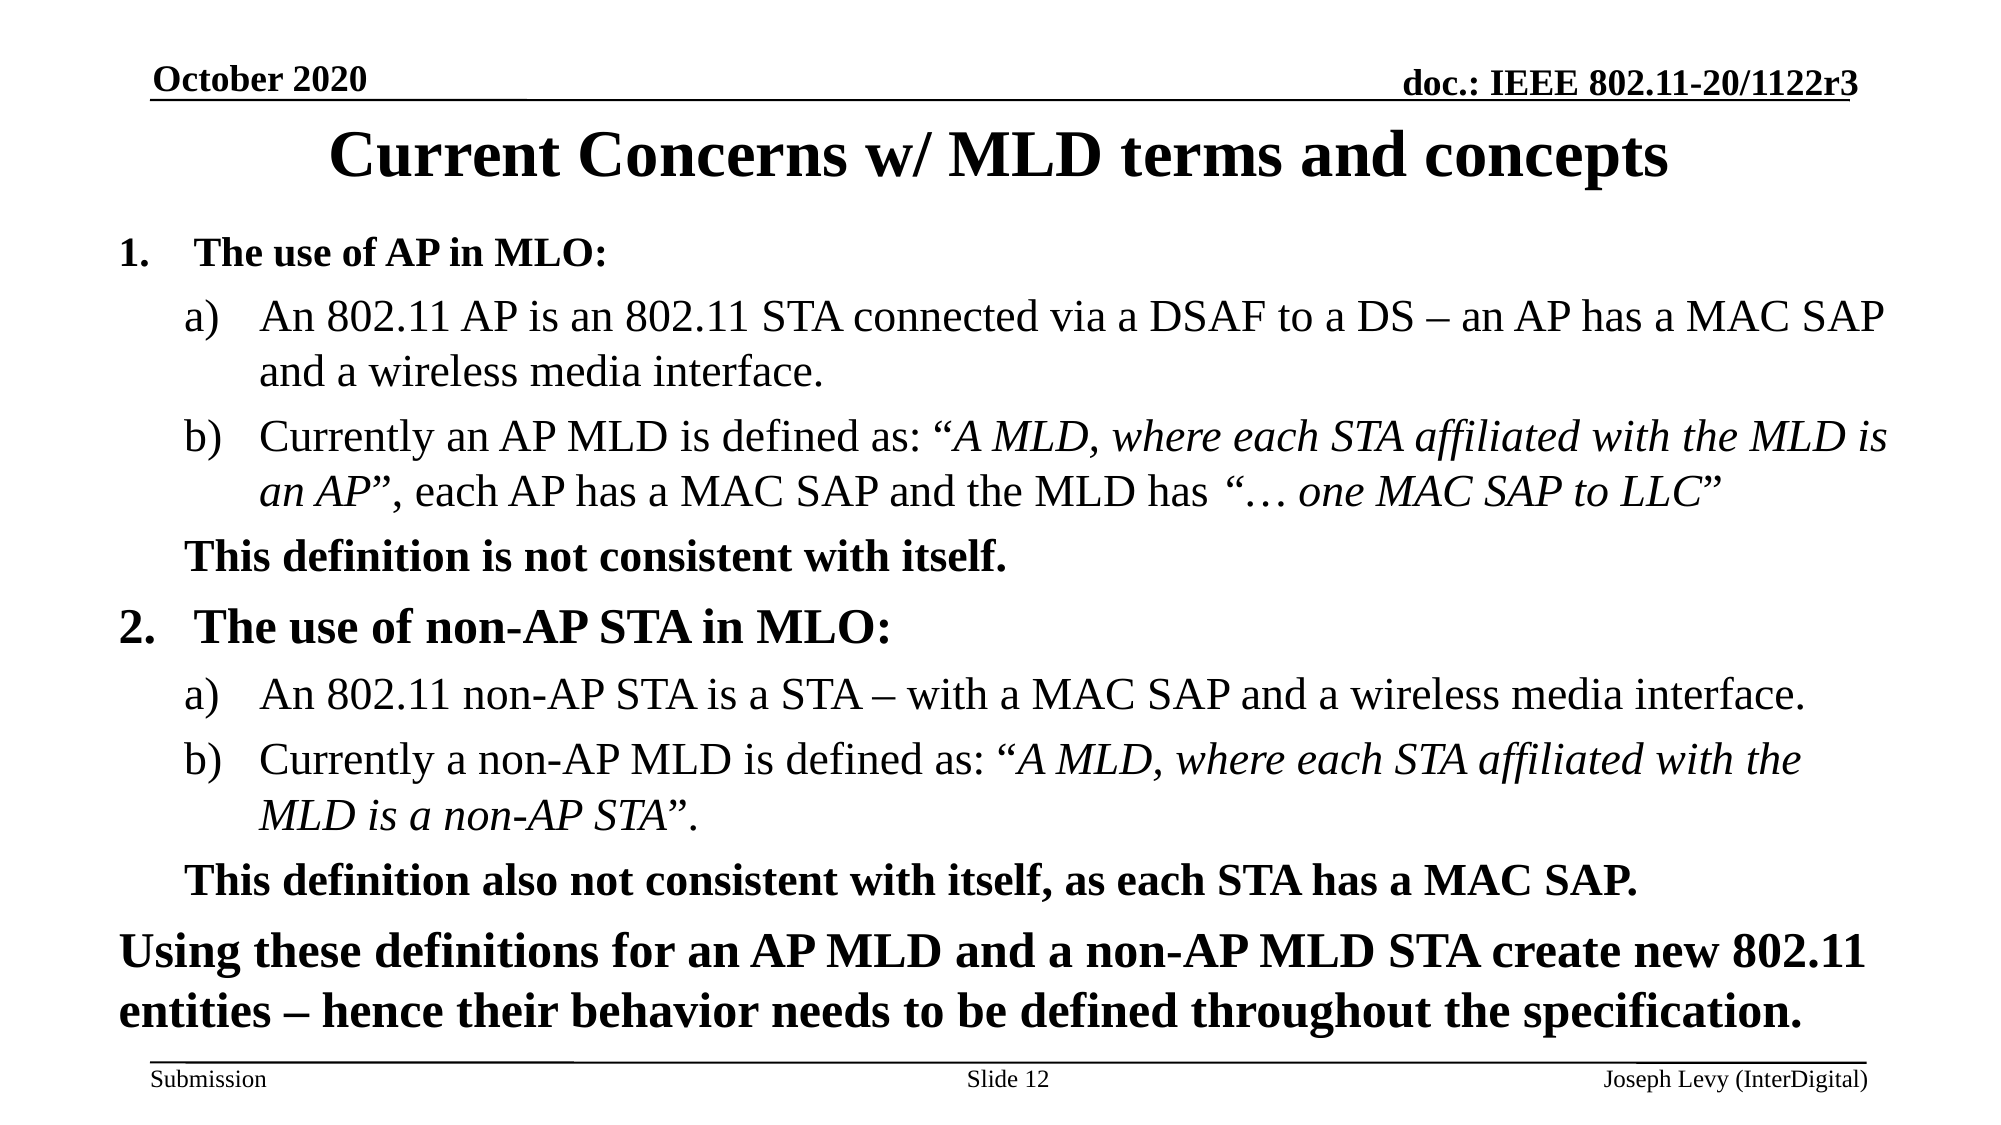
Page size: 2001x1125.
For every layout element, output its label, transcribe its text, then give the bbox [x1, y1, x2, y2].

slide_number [152, 54, 563, 100]
list The use of AP in MLO: An 802.11 AP is an 802.11 STA connected via a DSAF to a DS – an AP has a MAC SAP and a wireless media interface. Currently an AP MLD is defined as: “A MLD, where each STA affiliated with the MLD is an AP”, each AP has a MAC SAP and the MLD has “… one MAC SAP to LLC” This definition is not consistent with itself. The use of non-AP STA in MLO: An 802.11 non-AP STA is a STA – with a MAC SAP and a wireless media interface. Currently a non-AP MLD is defined as: “A MLD, where each STA affiliated with the MLD is a non-AP STA”. This definition also not consistent with itself, as each STA has a MAC SAP. Using these definitions for an AP MLD and a non-AP MLD STA create new 802.11 entities – hence their behavior needs to be defined throughout the specification. [103, 216, 1914, 1051]
footer Joseph Levy (InterDigital) [1171, 1061, 1869, 1093]
slide_number Slide 12 [950, 1061, 1067, 1123]
title Current Concerns w/ MLD terms and concepts [149, 112, 1850, 188]
